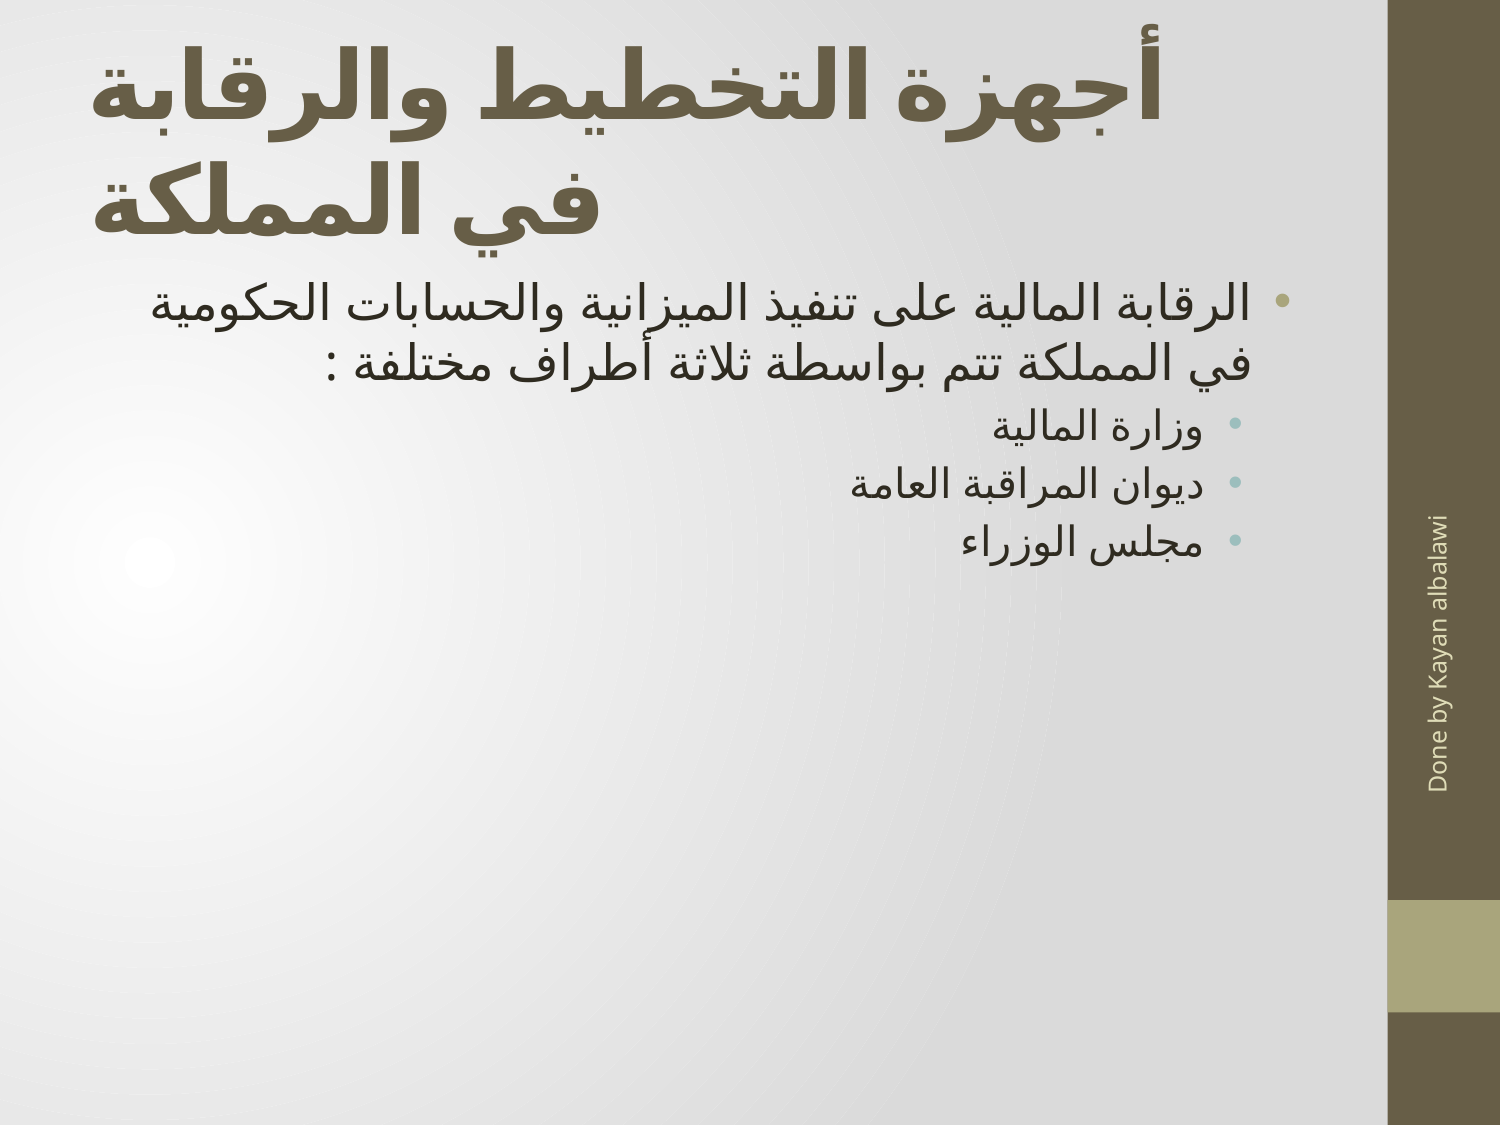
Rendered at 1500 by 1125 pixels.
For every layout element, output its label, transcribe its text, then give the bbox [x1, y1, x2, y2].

title أجهزة التخطيط والرقابة في المملكة [75, 45, 1325, 233]
footer Done by Kayan albalawi [1408, 500, 1469, 889]
list الرقابة المالية على تنفيذ الميزانية والحسابات الحكومية في المملكة تتم بواسطة ثلاثة أطراف مختلفة : وزارة المالية ديوان المراقبة العامة مجلس الوزراء [75, 262, 1325, 1050]
